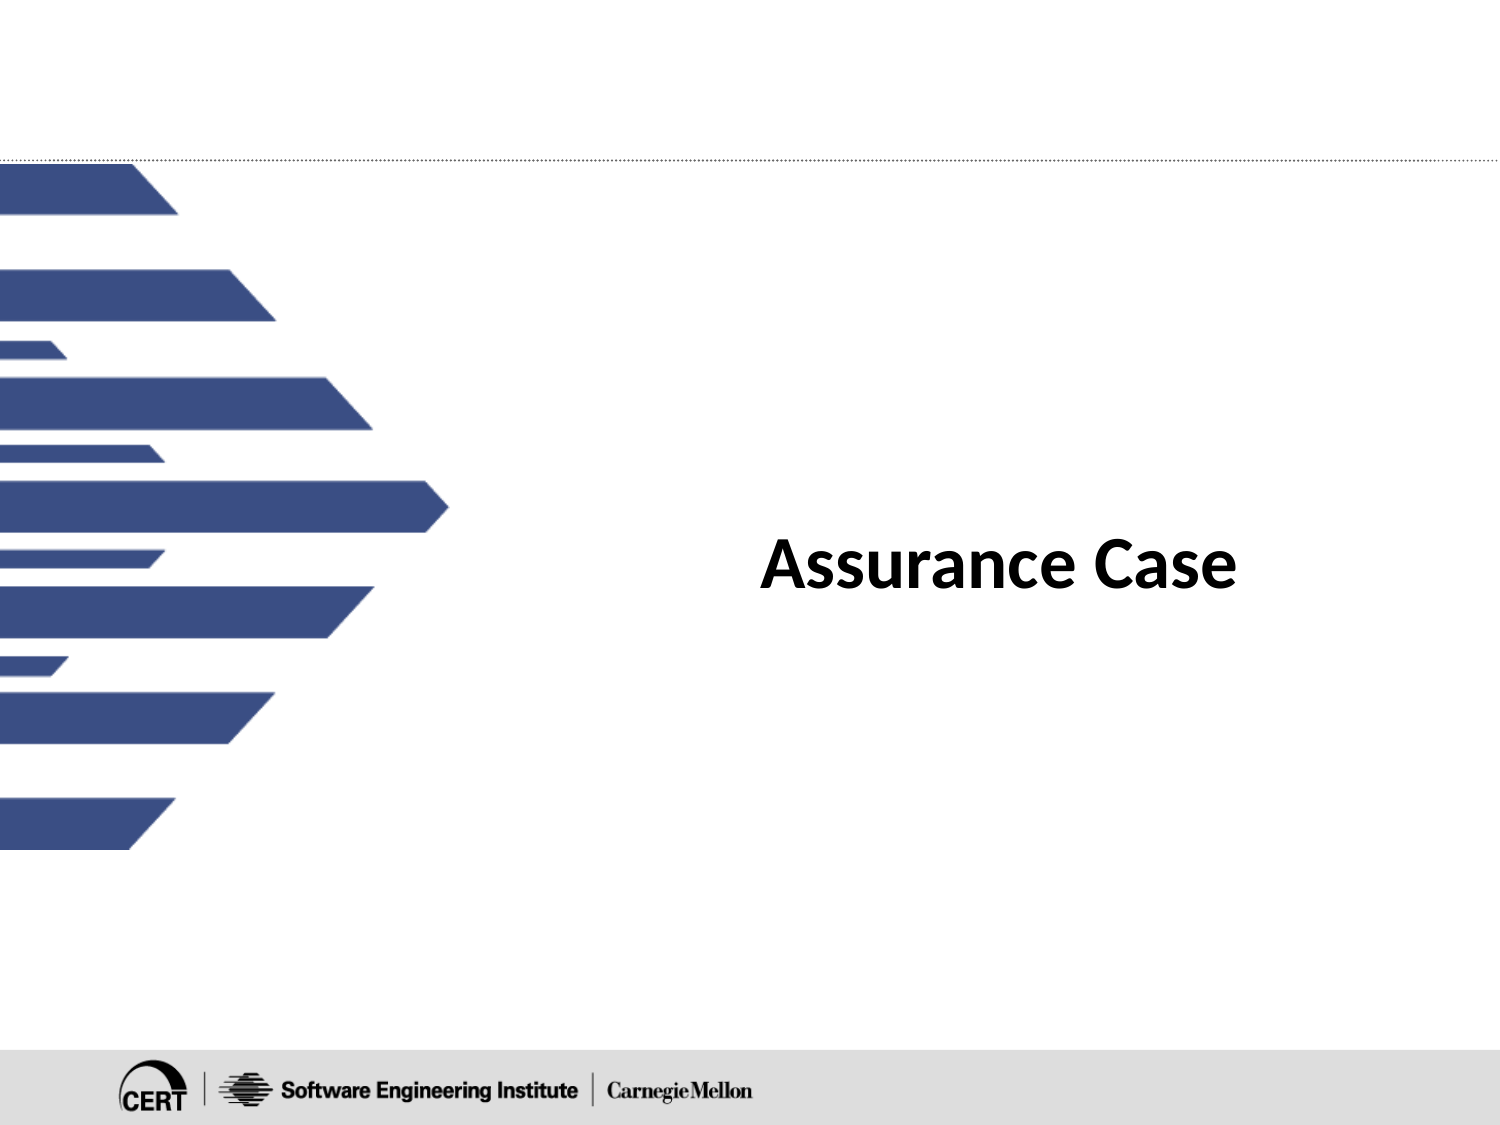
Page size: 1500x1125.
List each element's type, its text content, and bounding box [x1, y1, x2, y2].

picture [0, 164, 450, 851]
picture [102, 1056, 765, 1117]
text_box Assurance Case [525, 399, 1475, 717]
